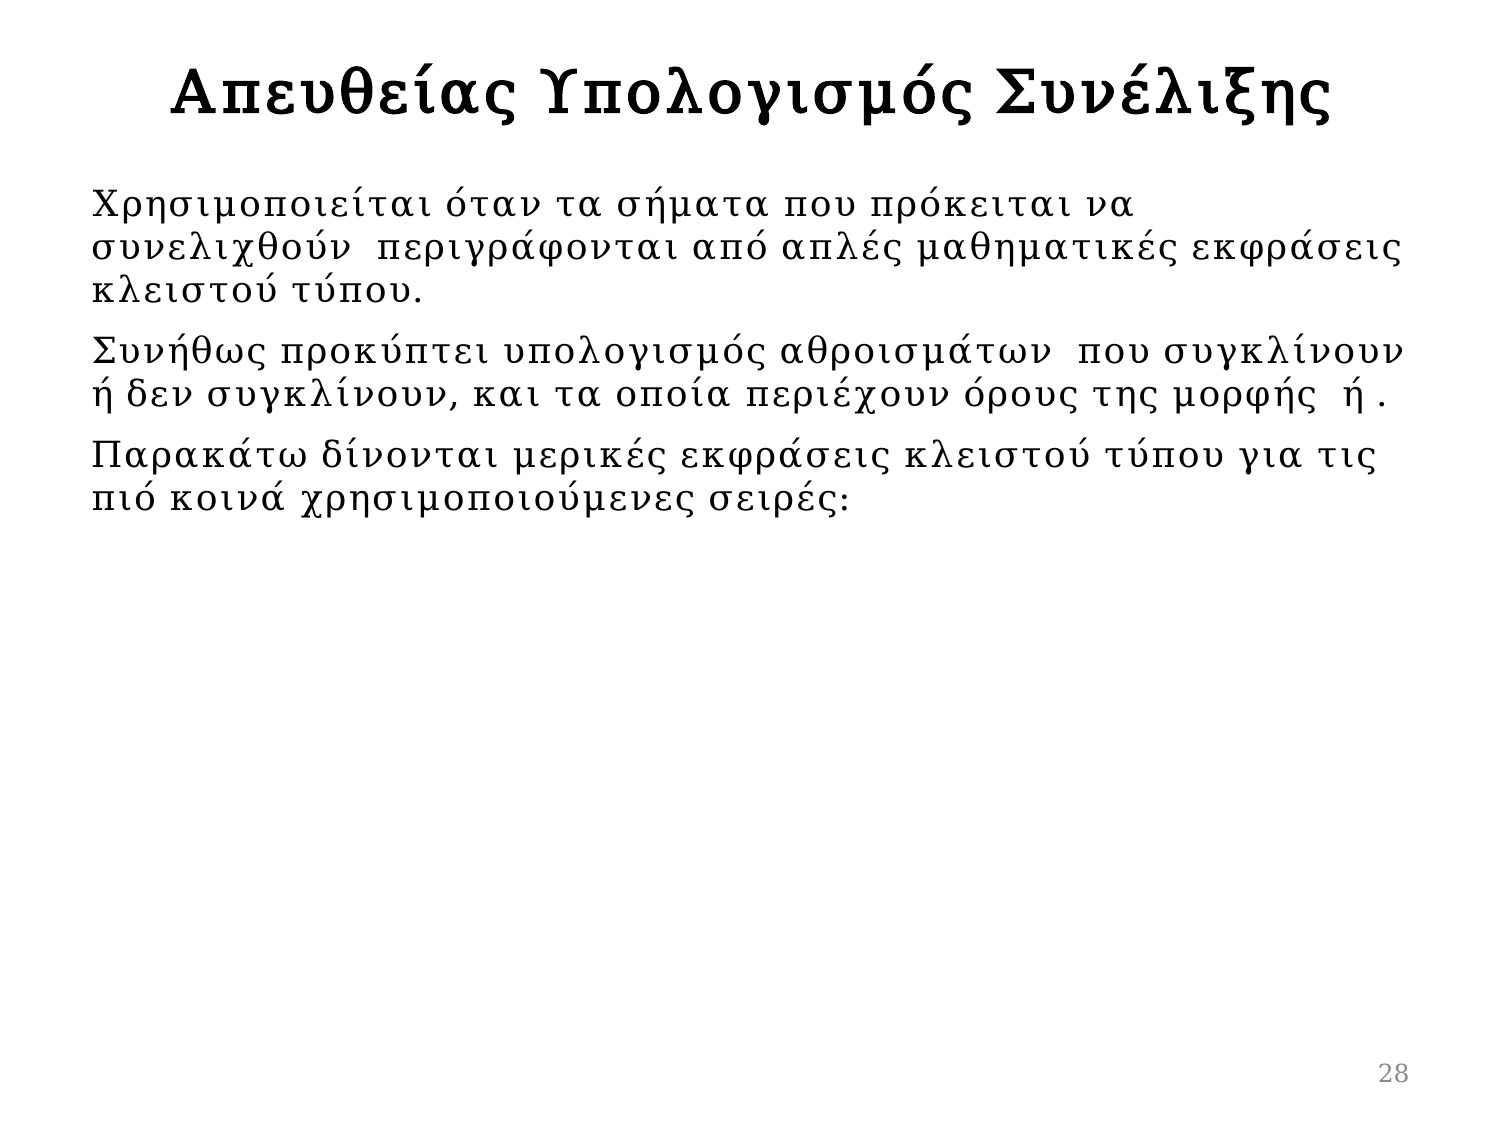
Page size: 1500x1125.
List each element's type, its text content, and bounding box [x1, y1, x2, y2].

title Απευθείας Υπολογισμός Συνέλιξης [75, 19, 1425, 159]
slide_number 28 [1222, 1042, 1425, 1103]
